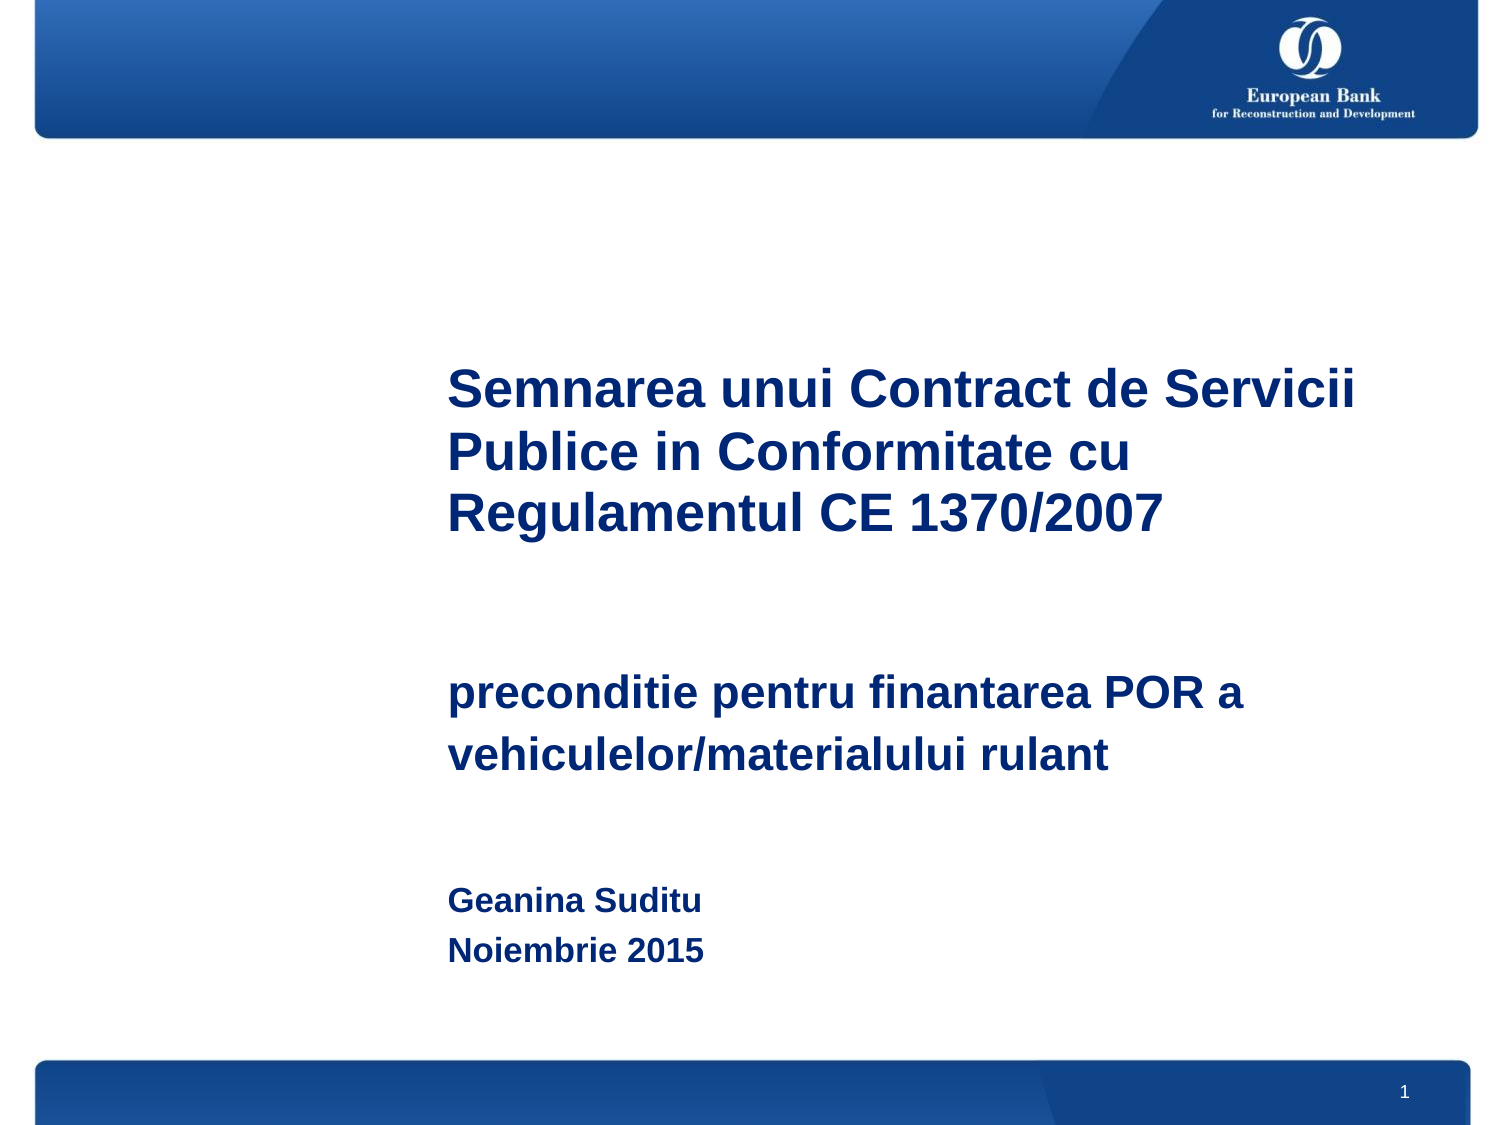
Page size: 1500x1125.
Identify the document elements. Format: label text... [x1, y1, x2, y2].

slide_number 1 [1074, 1061, 1425, 1122]
picture [0, 0, 1500, 1125]
list Semnarea unui Contract de Servicii Publice in Conformitate cu Regulamentul CE 1370/2007 preconditie pentru finantarea POR a vehiculelor/materialului rulant Geanina Suditu Noiembrie 2015 [447, 177, 1359, 975]
